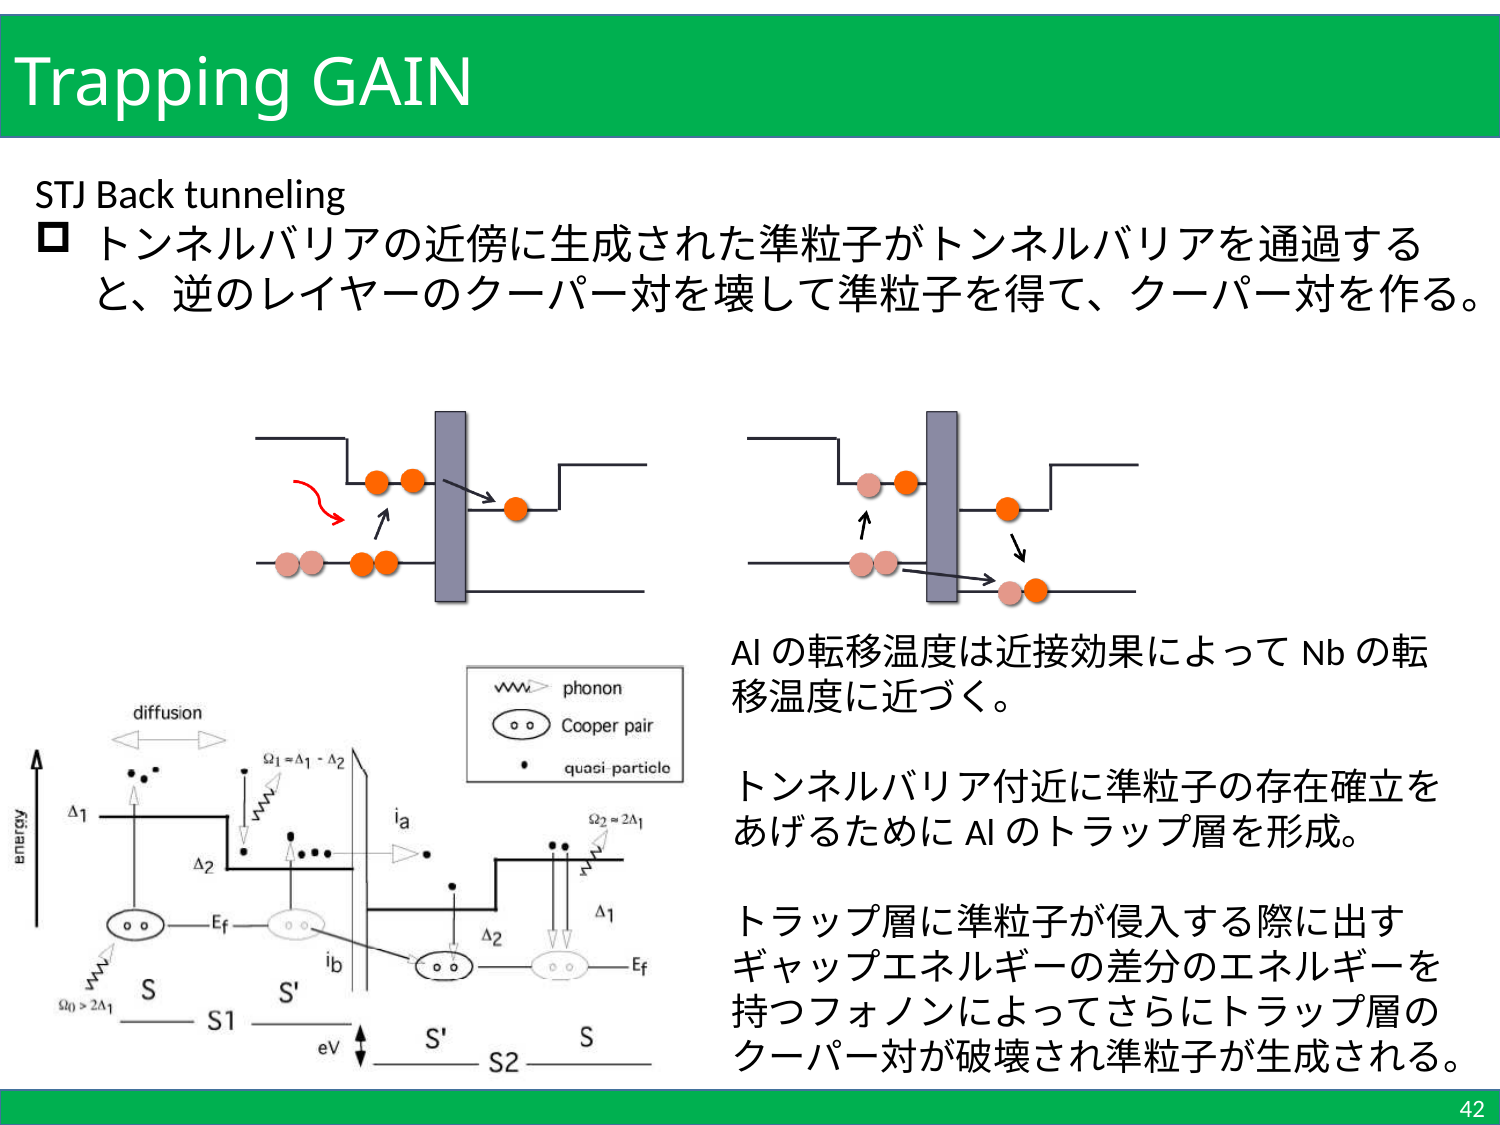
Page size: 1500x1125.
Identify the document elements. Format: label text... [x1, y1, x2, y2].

text_box Trapping GAIN [0, 31, 1479, 126]
text_box [0, 14, 1500, 138]
slide_number 42 [1162, 1077, 1500, 1125]
picture [0, 657, 698, 1088]
text_box STJ Back tunneling トンネルバリアの近傍に生成された準粒子がトンネルバリアを通過すると、逆のレイヤーのクーパー対を壊して準粒子を得て、クーパー対を作る。 [19, 159, 1479, 325]
picture [255, 408, 1139, 611]
text_box Alの転移温度は近接効果によってNbの転移温度に近づく。 トンネルバリア付近に準粒子の存在確立をあげるためにAlのトラップ層を形成。 トラップ層に準粒子が侵入する際に出すギャップエネルギーの差分のエネルギーを持つフォノンによってさらにトラップ層のクーパー対が破壊され準粒子が生成される。 [716, 620, 1459, 1086]
text_box [0, 1089, 1162, 1125]
